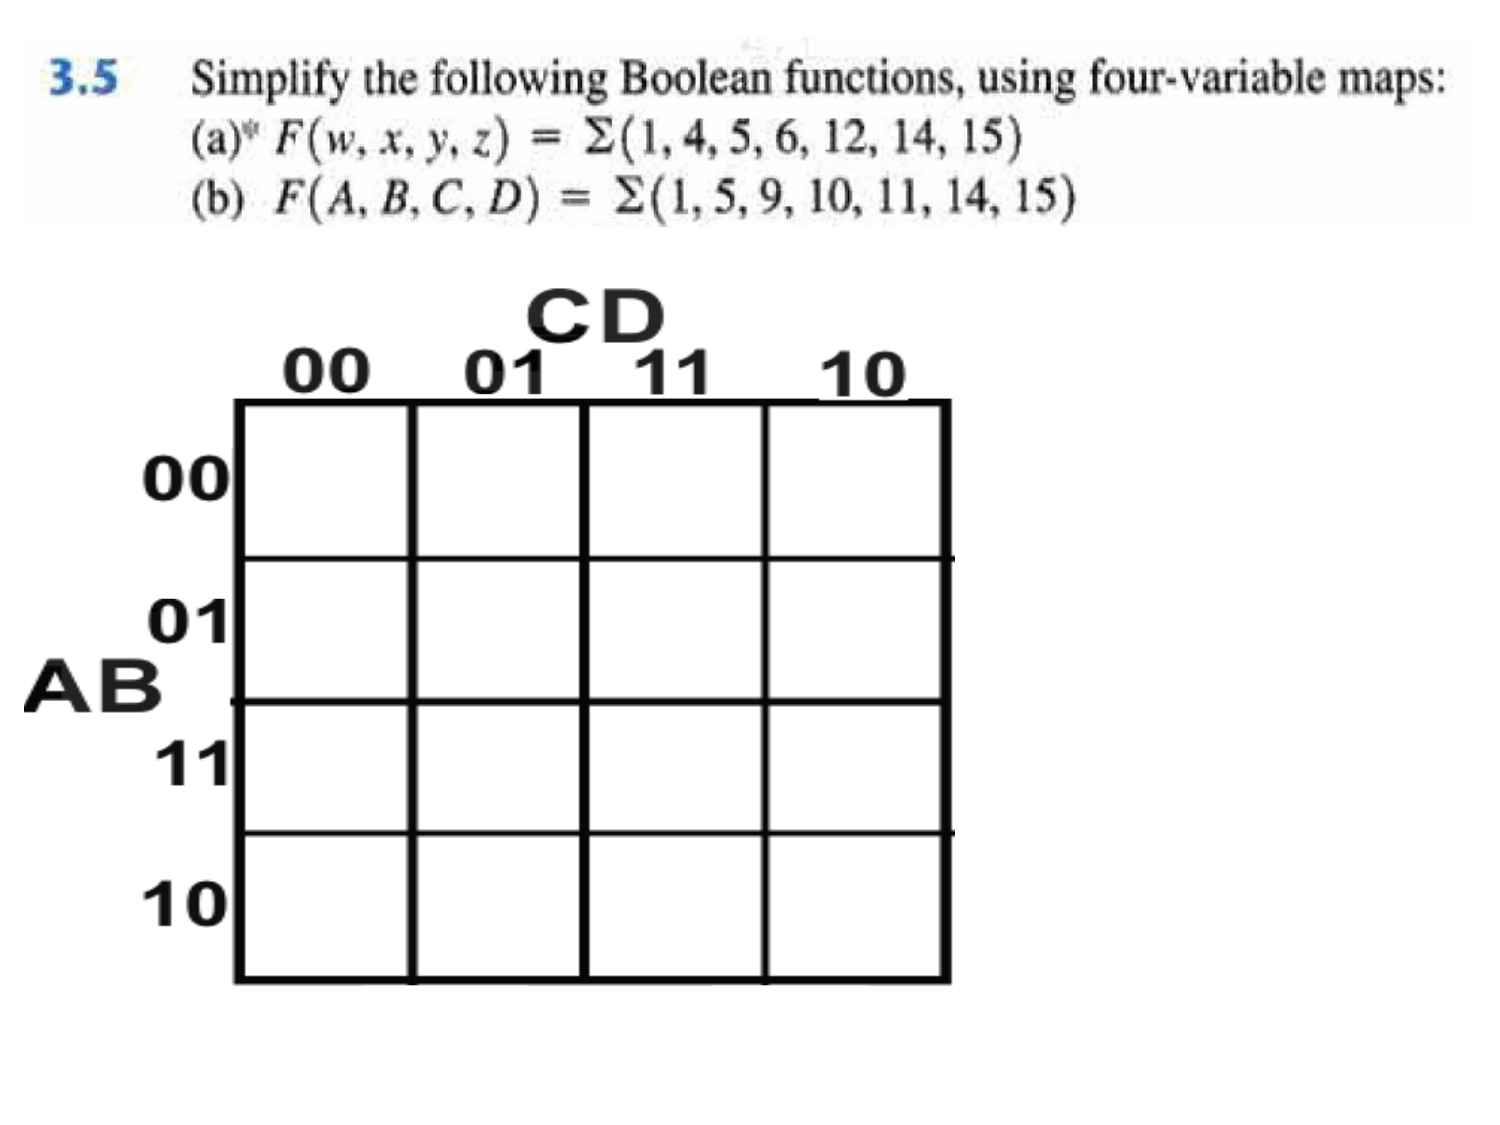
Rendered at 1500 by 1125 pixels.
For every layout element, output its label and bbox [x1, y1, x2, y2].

picture [24, 37, 1476, 227]
picture [24, 287, 955, 988]
